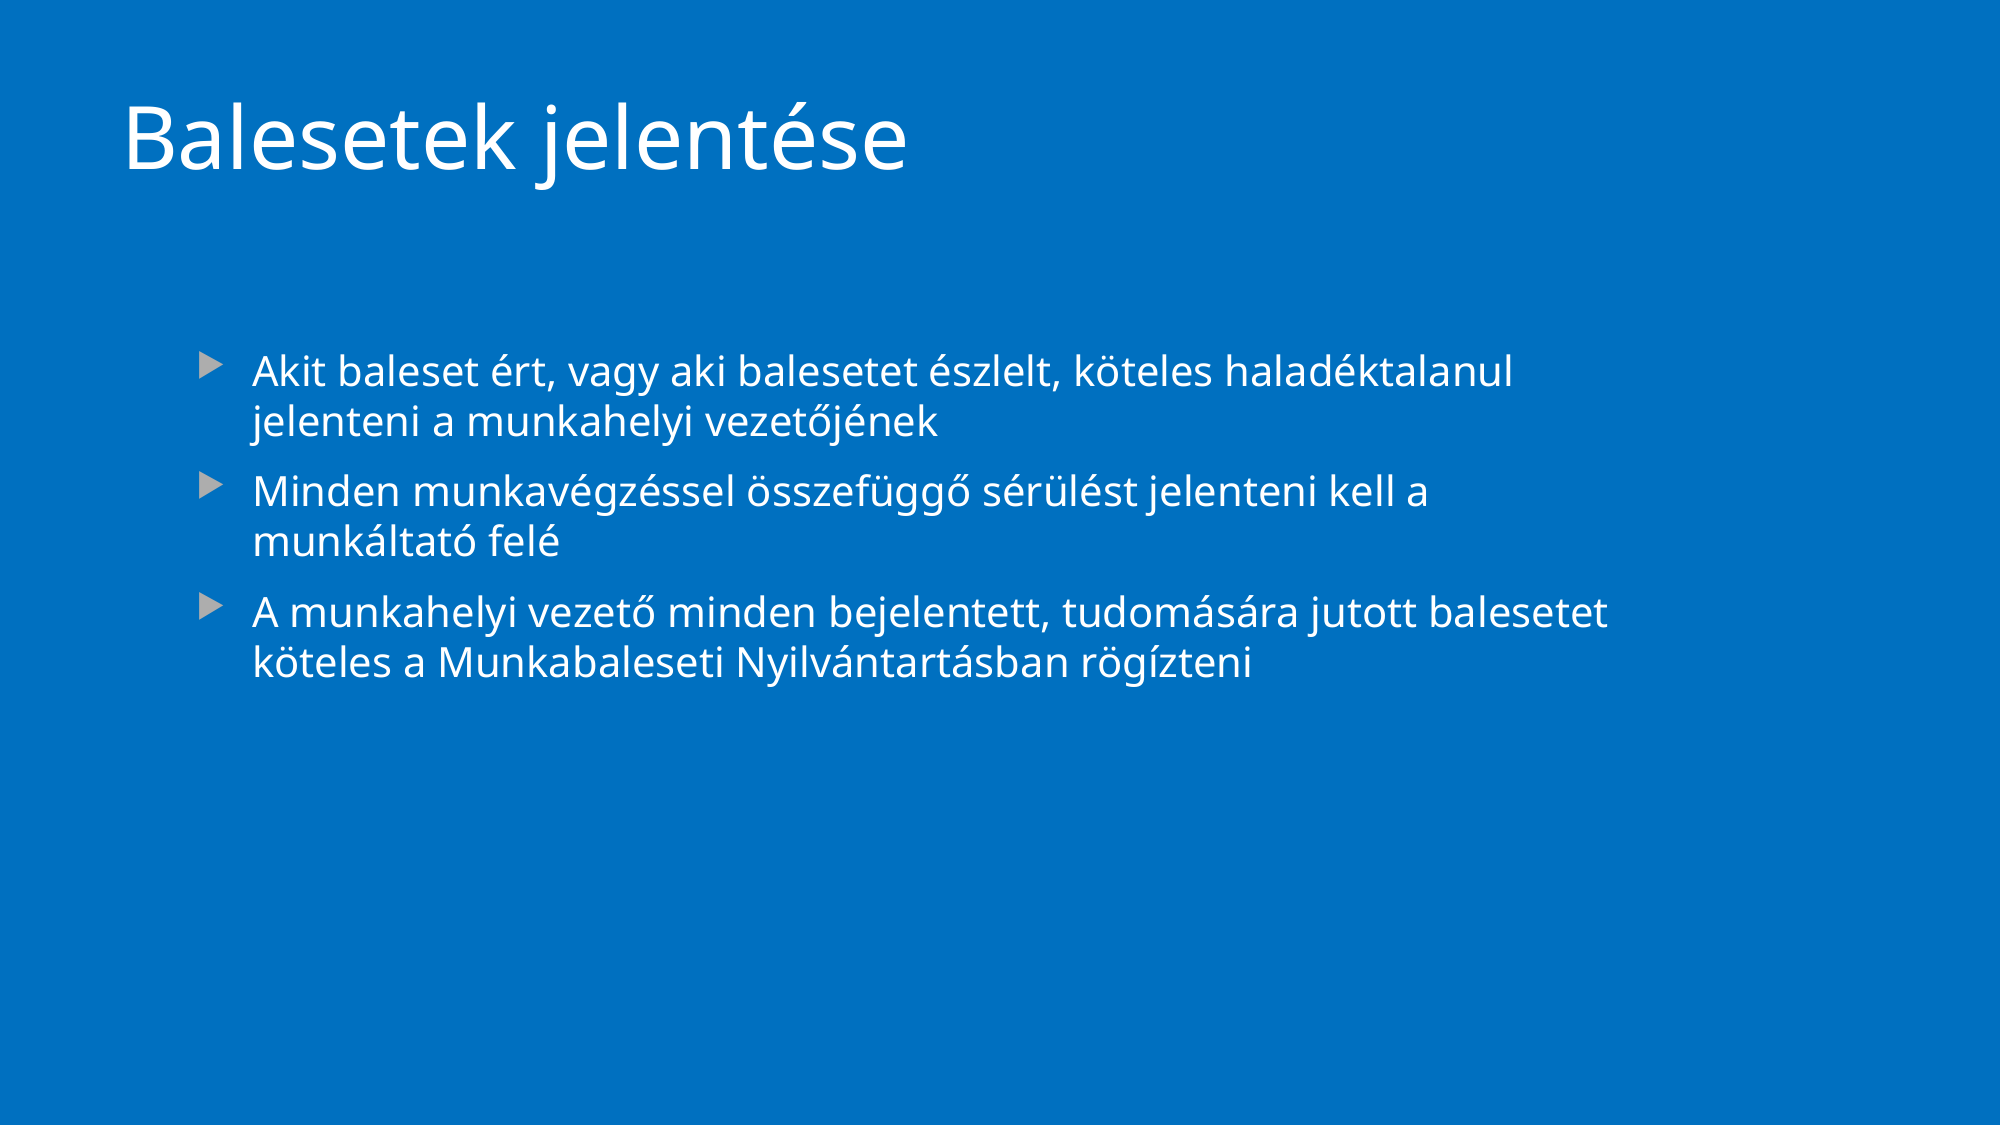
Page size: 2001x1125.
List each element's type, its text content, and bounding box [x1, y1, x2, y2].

list Akit baleset ért, vagy aki balesetet észlelt, köteles haladéktalanul jelenteni a munkahelyi vezetőjének Minden munkavégzéssel összefüggő sérülést jelenteni kell a munkáltató felé A munkahelyi vezető minden bejelentett, tudomására jutott balesetet köteles a Munkabaleseti Nyilvántartásban rögízteni [181, 336, 1649, 1025]
title Balesetek jelentése [106, 74, 1649, 304]
